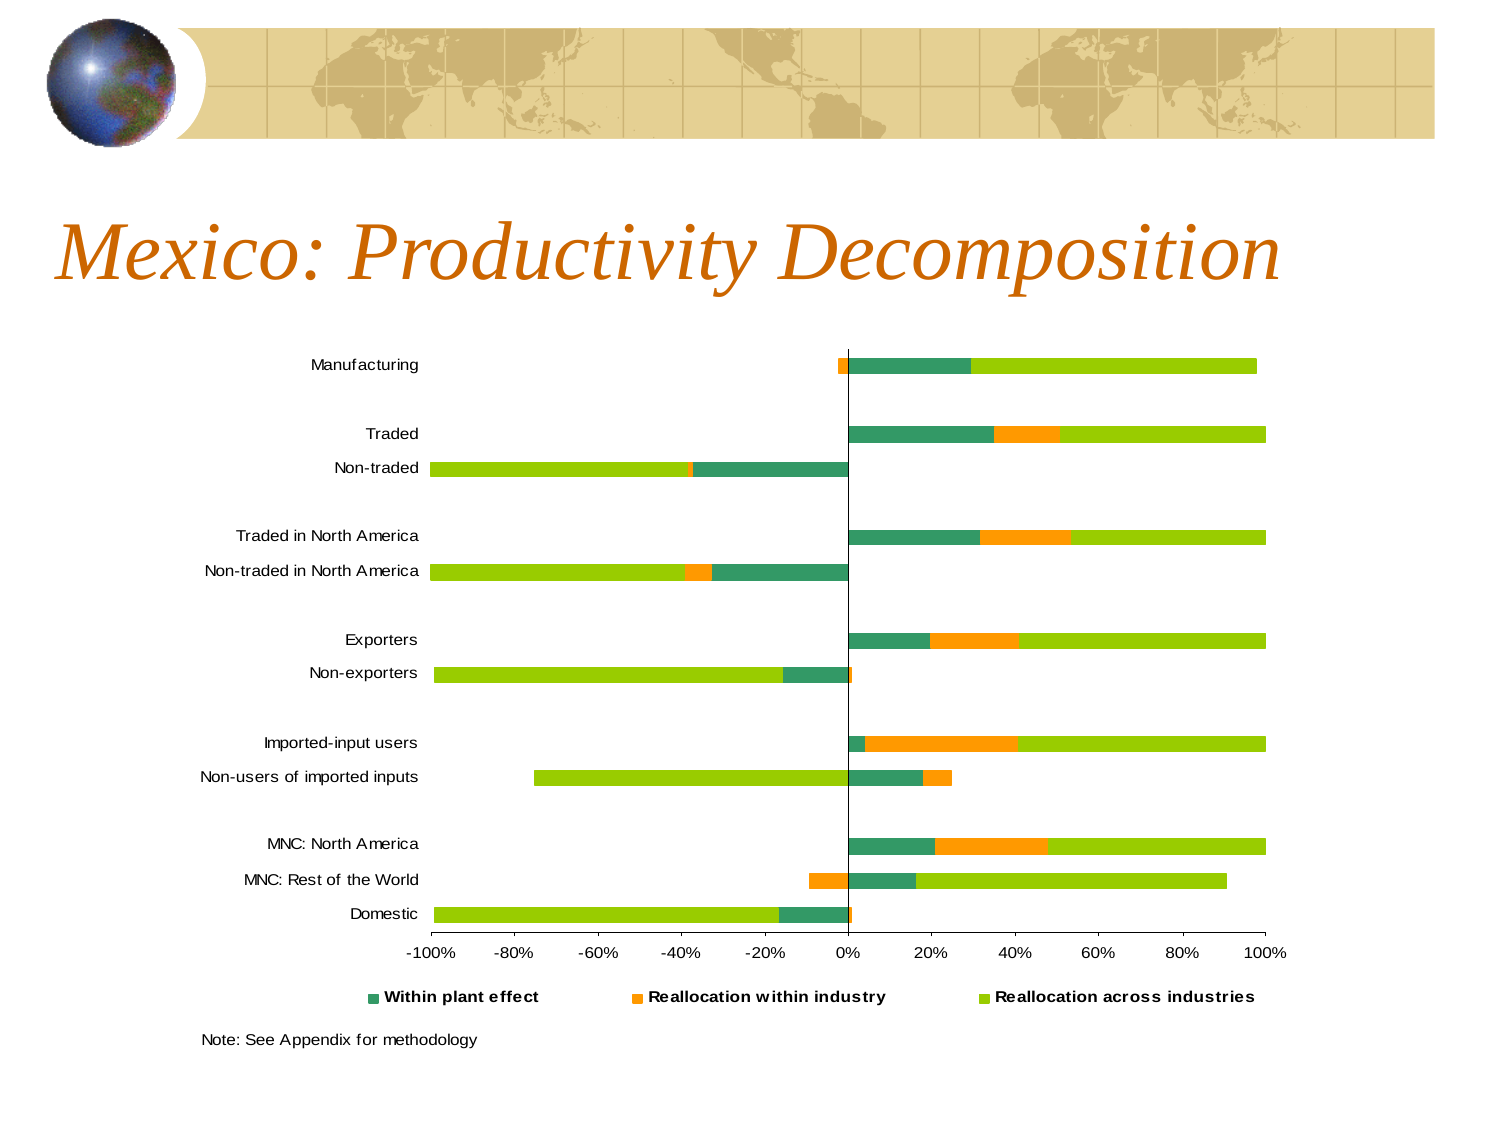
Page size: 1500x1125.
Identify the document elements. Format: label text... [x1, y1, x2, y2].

picture [42, 14, 190, 151]
title Mexico: Productivity Decomposition [40, 152, 1316, 341]
picture [188, 341, 1312, 1063]
